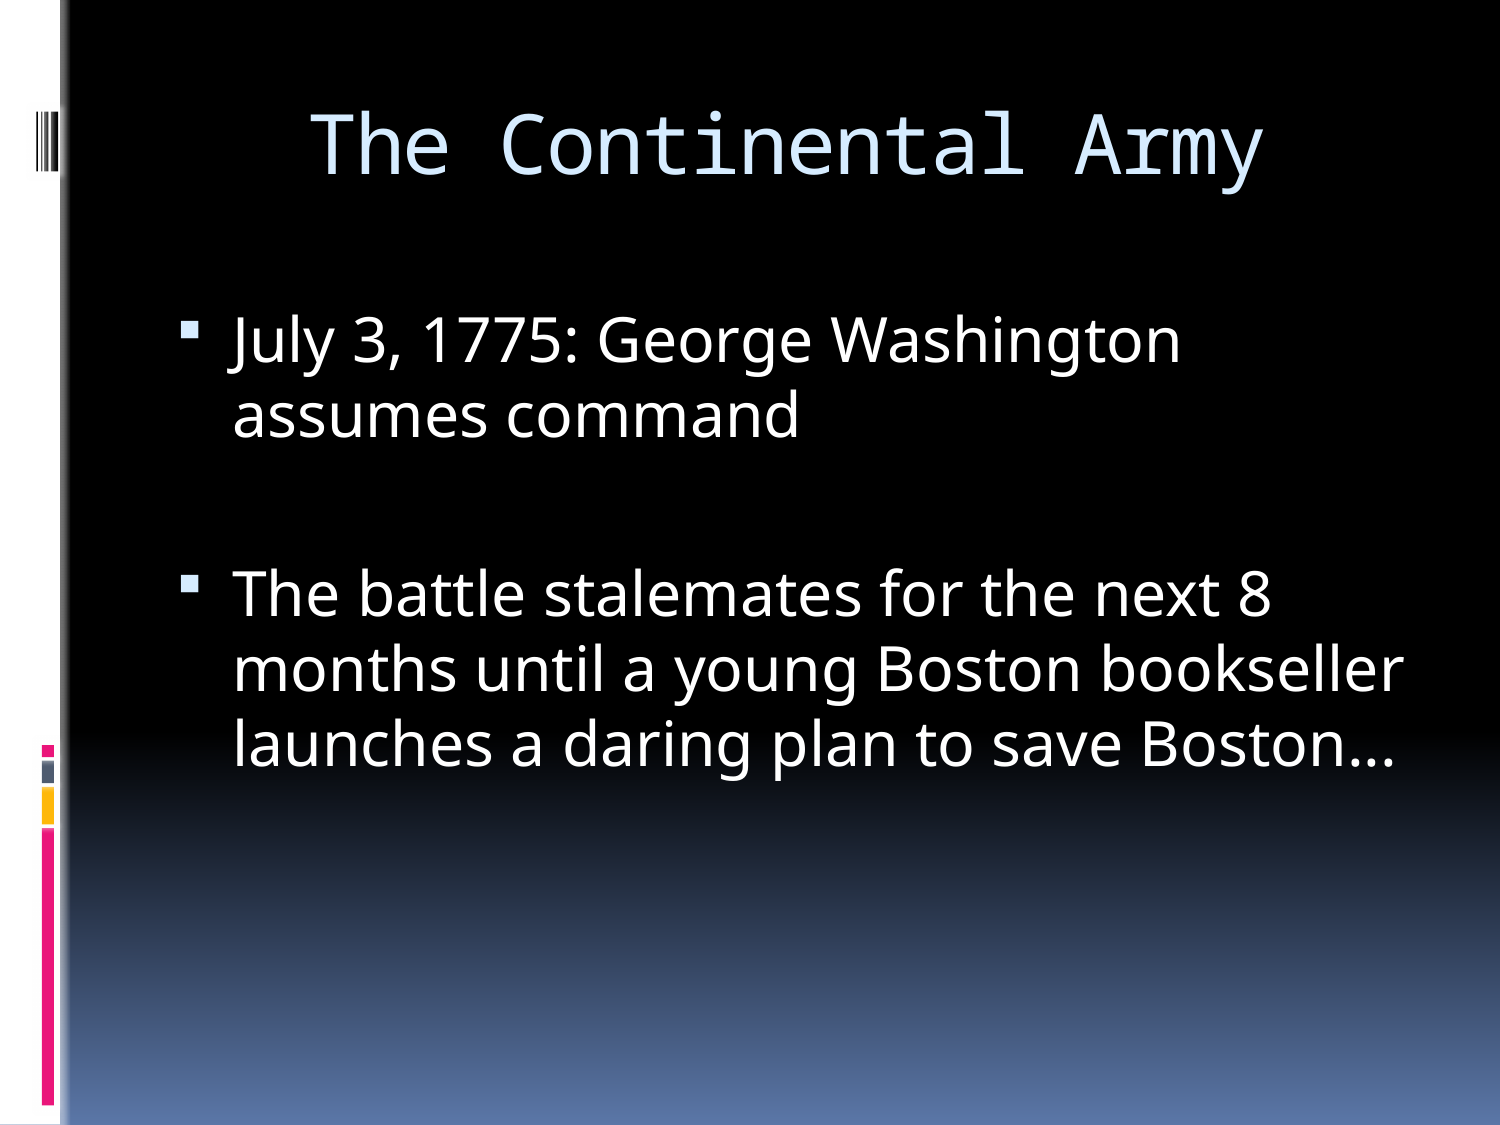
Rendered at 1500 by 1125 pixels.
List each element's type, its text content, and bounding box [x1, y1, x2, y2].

title The Continental Army [150, 83, 1425, 234]
list July 3, 1775: George Washington assumes command The battle stalemates for the next 8 months until a young Boston bookseller launches a daring plan to save Boston... [150, 292, 1425, 1043]
